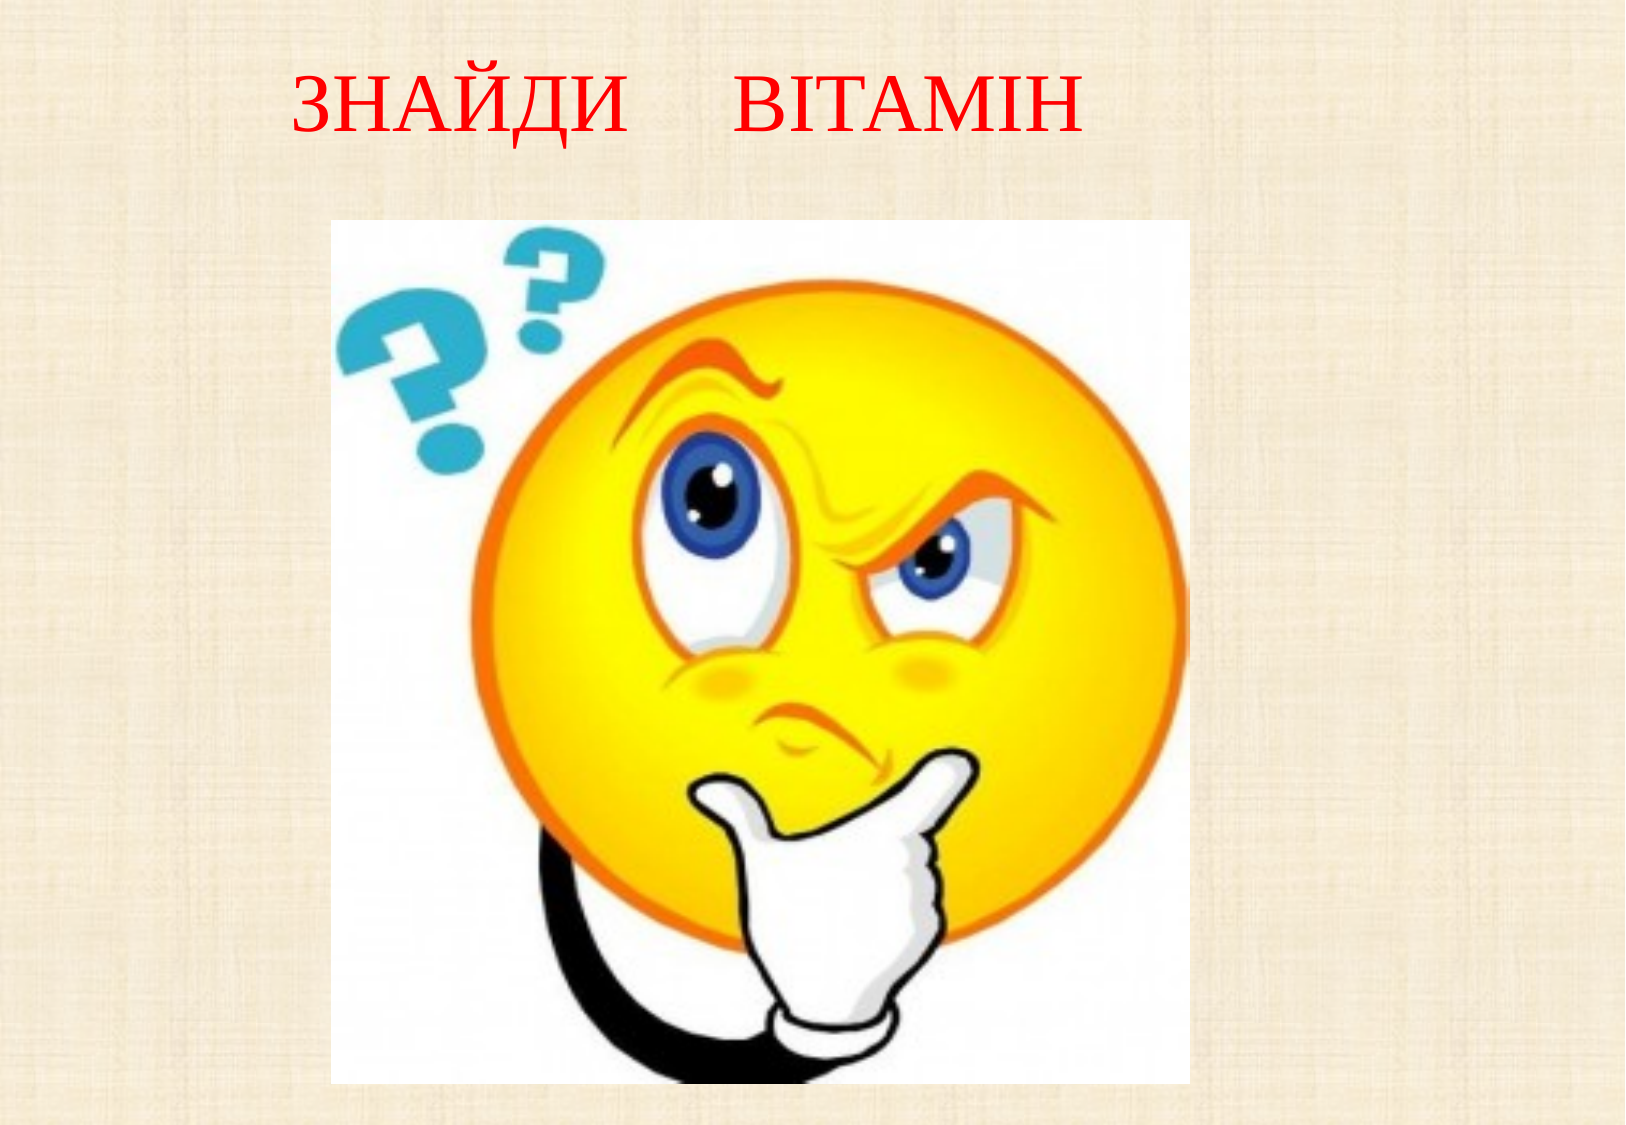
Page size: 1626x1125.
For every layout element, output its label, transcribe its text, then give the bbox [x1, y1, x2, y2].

text_box ЗНАЙДИ ВІТАМІН [275, 41, 1288, 156]
picture [331, 220, 1190, 1084]
